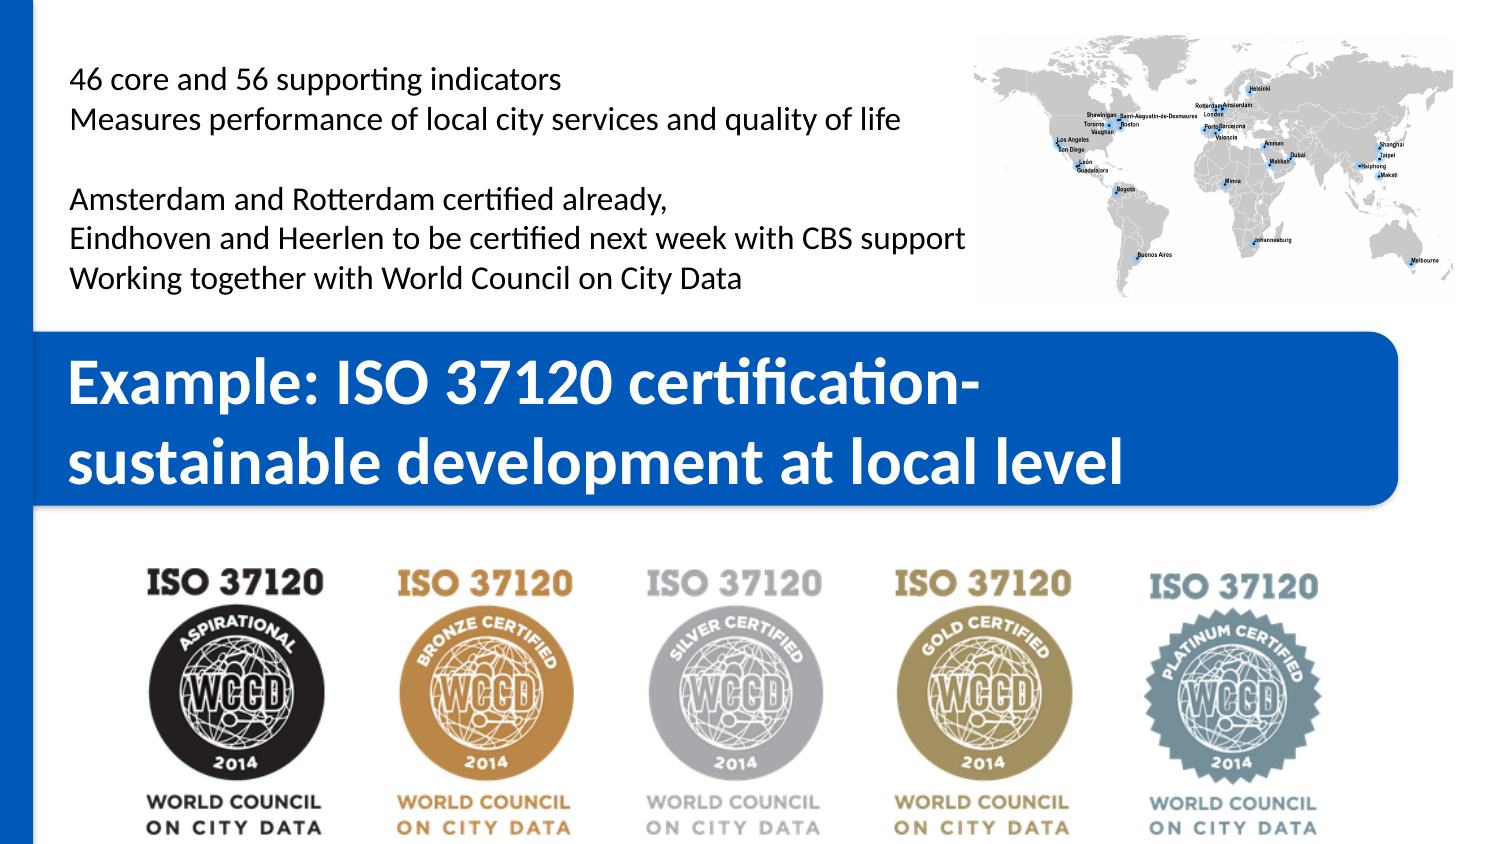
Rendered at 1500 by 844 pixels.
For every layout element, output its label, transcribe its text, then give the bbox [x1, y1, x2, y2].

text_box [38, 330, 1400, 507]
picture [135, 557, 1331, 844]
text_box 46 core and 56 supporting indicators Measures performance of local city services and quality of life Amsterdam and Rotterdam certified already, Eindhoven and Heerlen to be certified next week with CBS support Working together with World Council on City Data [54, 49, 1300, 329]
picture [974, 35, 1453, 308]
text_box [0, 0, 34, 844]
text_box Example: ISO 37120 certification- sustainable development at local level [62, 335, 1331, 581]
